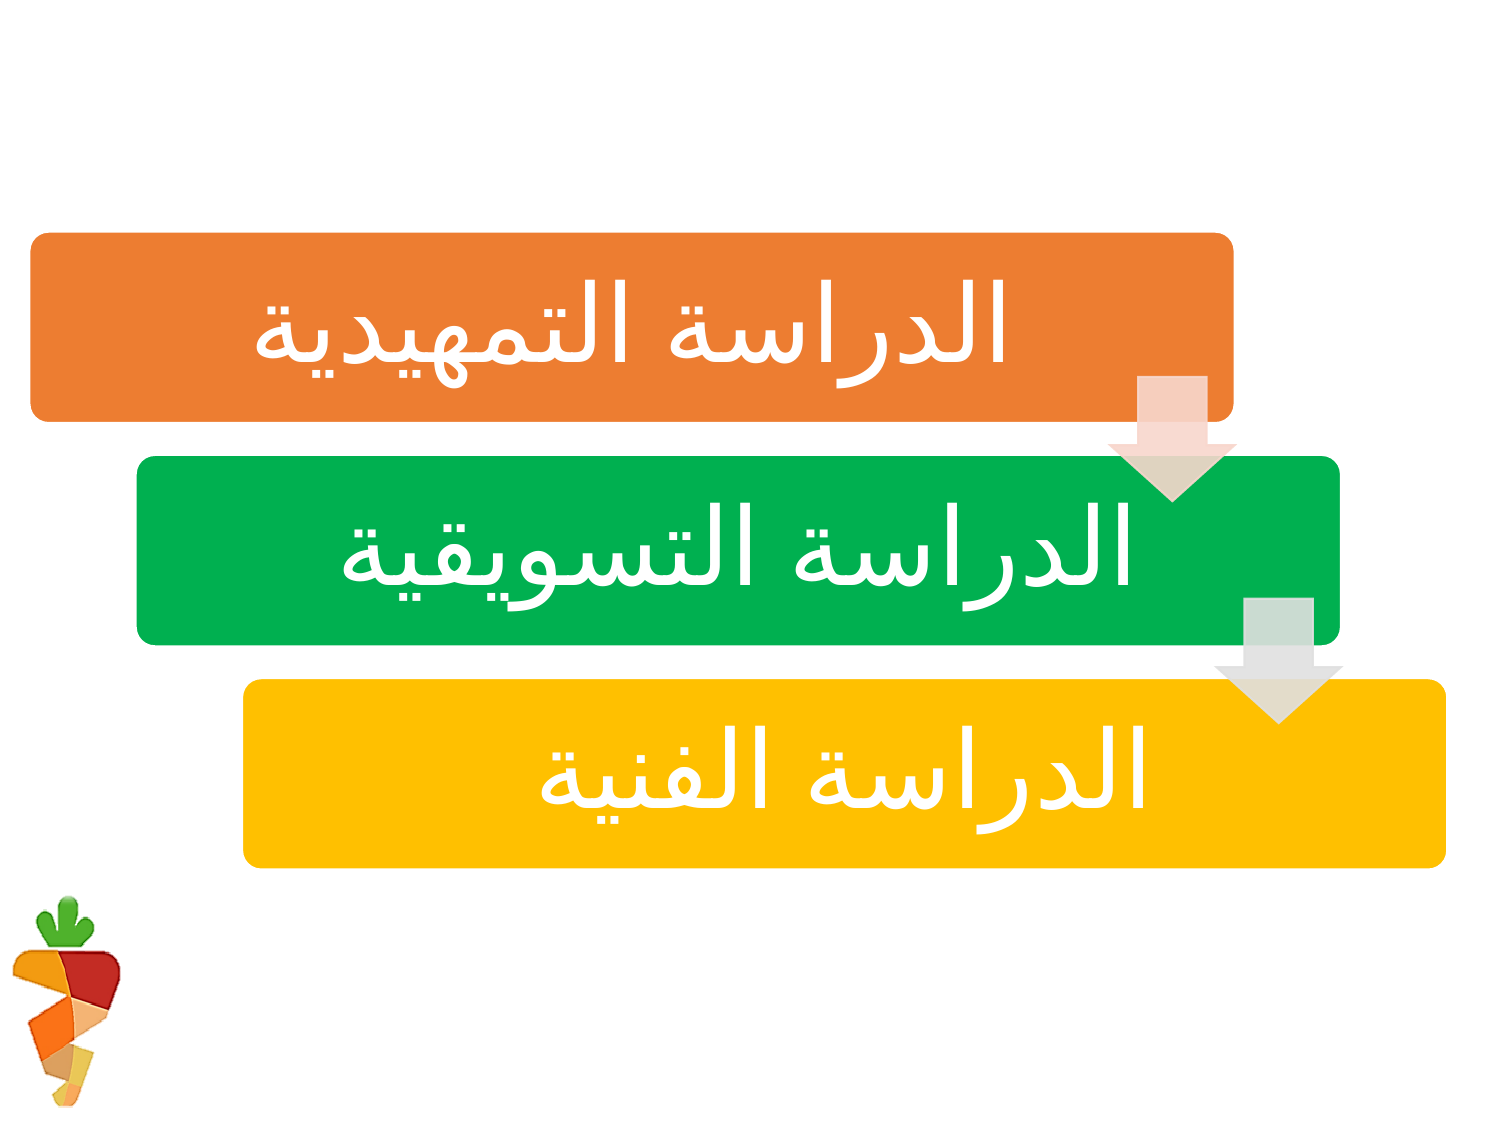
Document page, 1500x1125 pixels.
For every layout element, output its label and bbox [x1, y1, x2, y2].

picture [4, 893, 126, 1108]
list [29, 231, 1448, 870]
